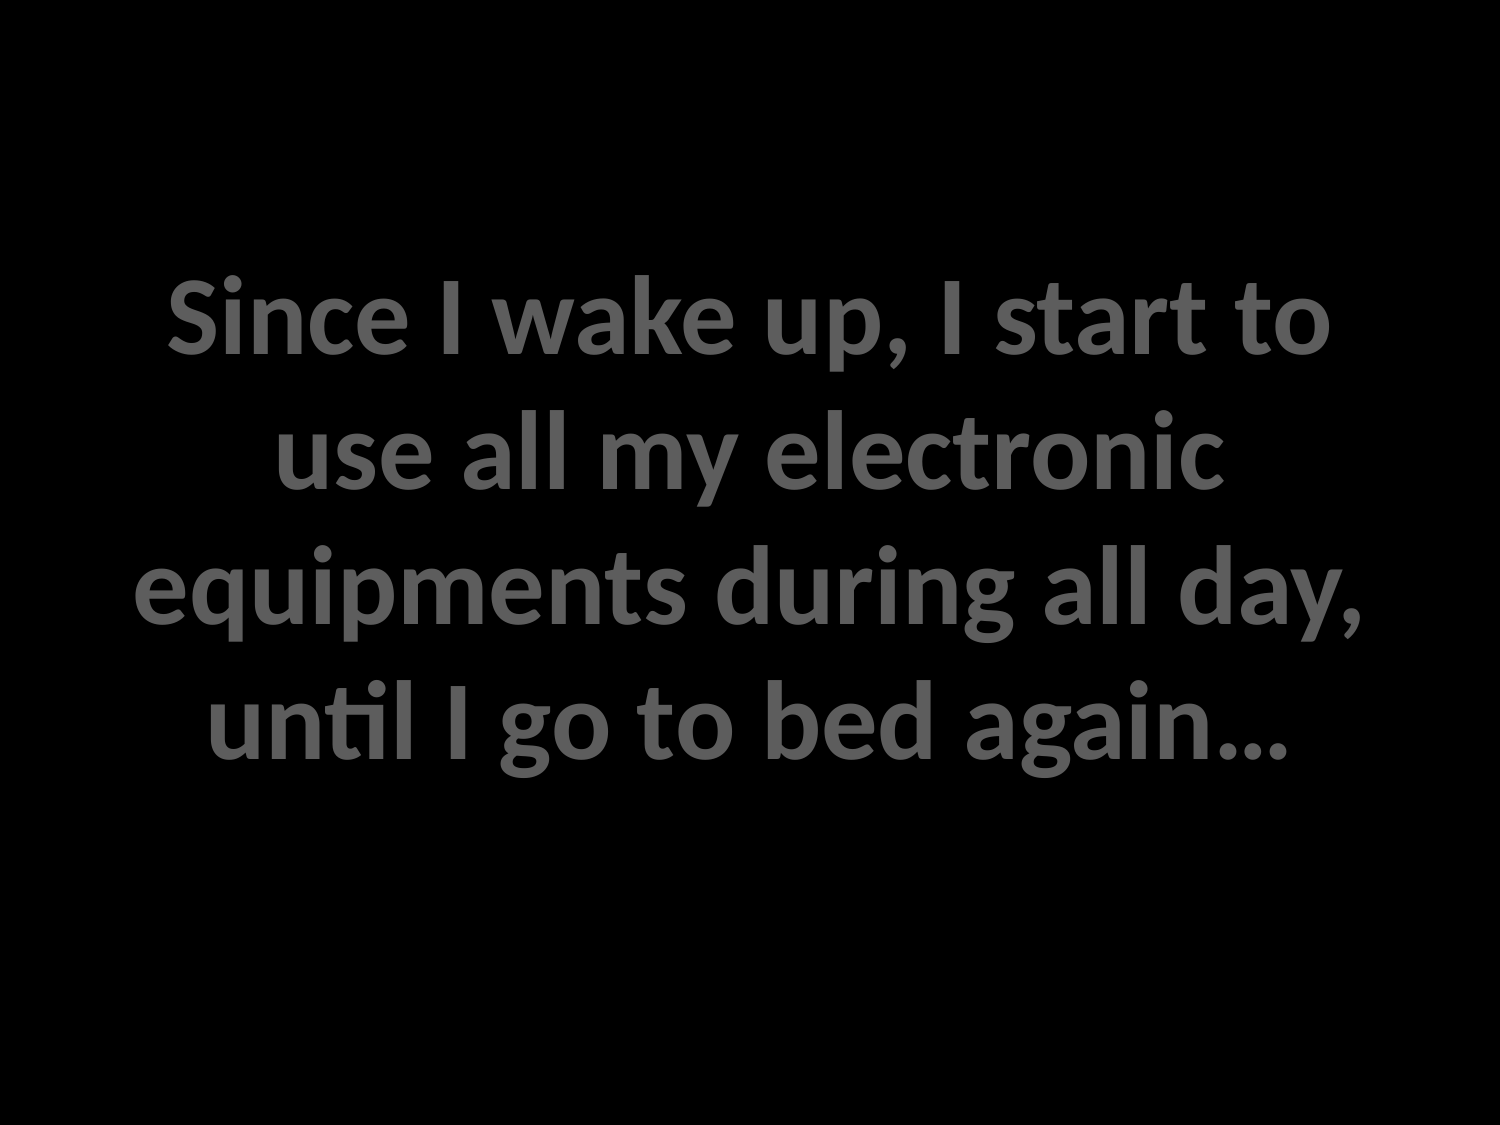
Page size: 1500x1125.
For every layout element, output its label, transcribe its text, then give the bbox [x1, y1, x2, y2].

text_box Since I wake up, I start to use all my electronic equipments during all day, until I go to bed again… [70, 234, 1430, 790]
